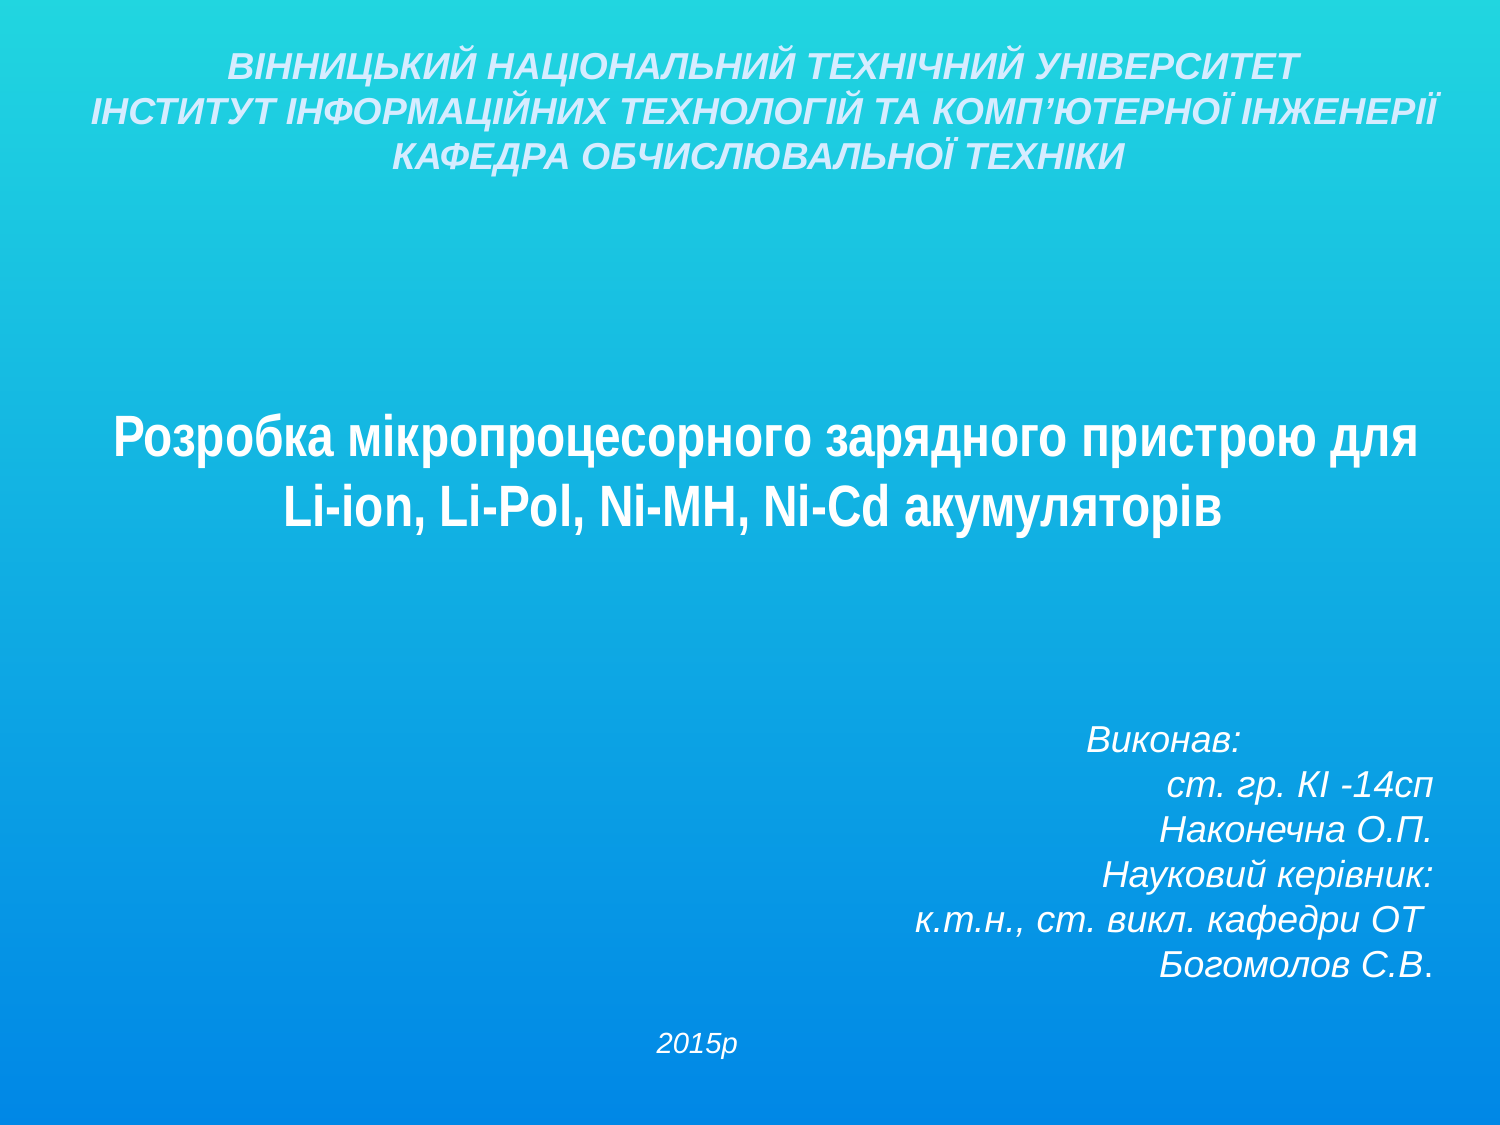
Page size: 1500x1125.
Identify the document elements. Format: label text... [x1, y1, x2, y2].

text_box Виконав: ст. гр. КІ -14сп Наконечна О.П. Науковий керівник: к.т.н., ст. викл. кафедри ОТ Богомолов С.В. [280, 708, 1447, 992]
text_box 2015р [643, 1017, 752, 1066]
text_box Розробка мікропроцесорного зарядного пристрою для Li-ion, Li-Pol, Ni-MH, Ni-Cd акумуляторів [81, 416, 1447, 545]
text_box ВІННИЦЬКИЙ НАЦІОНАЛЬНИЙ ТЕХНІЧНИЙ УНІВЕРСИТЕТ ІНСТИТУТ ІНФОРМАЦІЙНИХ ТЕХНОЛОГІЙ ТА КОМП’ЮТЕРНОЇ ІНЖЕНЕРІЇ КАФЕДРА ОБЧИСЛЮВАЛЬНОЇ ТЕХНІКИ [42, 35, 1487, 254]
